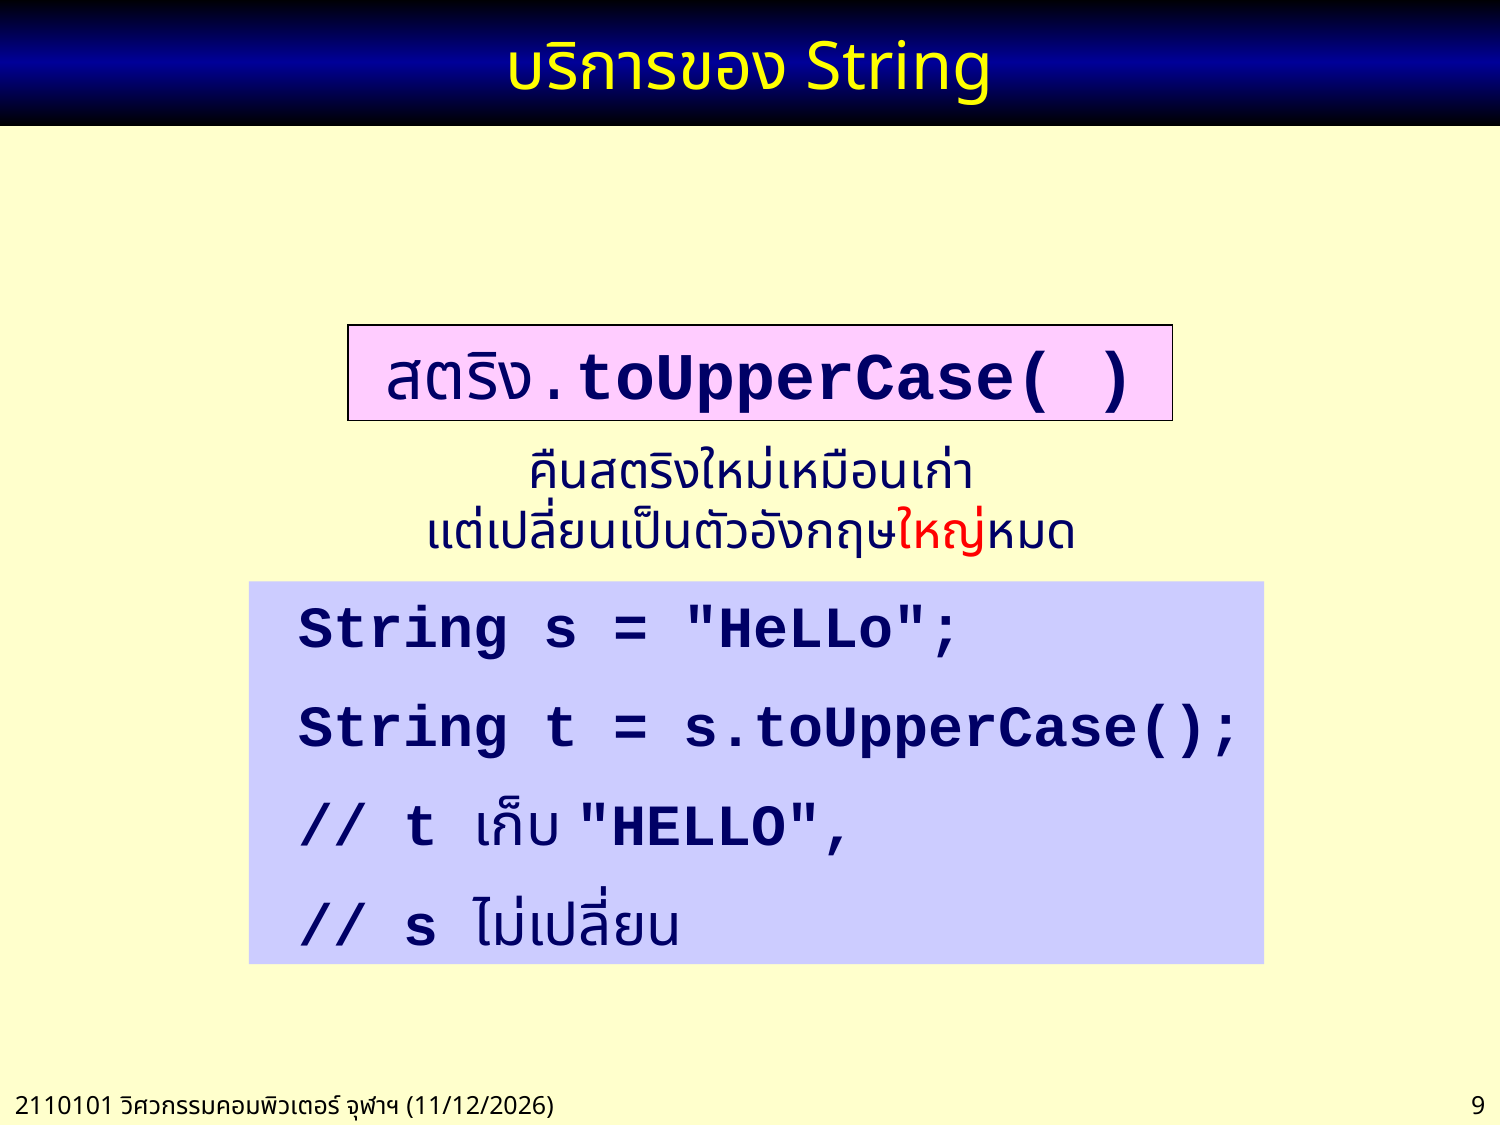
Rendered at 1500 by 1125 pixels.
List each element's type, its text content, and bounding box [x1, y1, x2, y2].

text_box สตริง.toUpperCase( ) [348, 325, 1173, 421]
title บริการของ String [0, 0, 1500, 126]
text_box String s = "HeLLo"; String t = s.toUpperCase(); // t เก็บ "HELLO", // s ไม่เปลี่ยน [248, 581, 1265, 965]
text_box คืนสตริงใหม่เหมือนเก่า แต่เปลี่ยนเป็นตัวอังกฤษใหญ่หมด [132, 430, 1371, 567]
